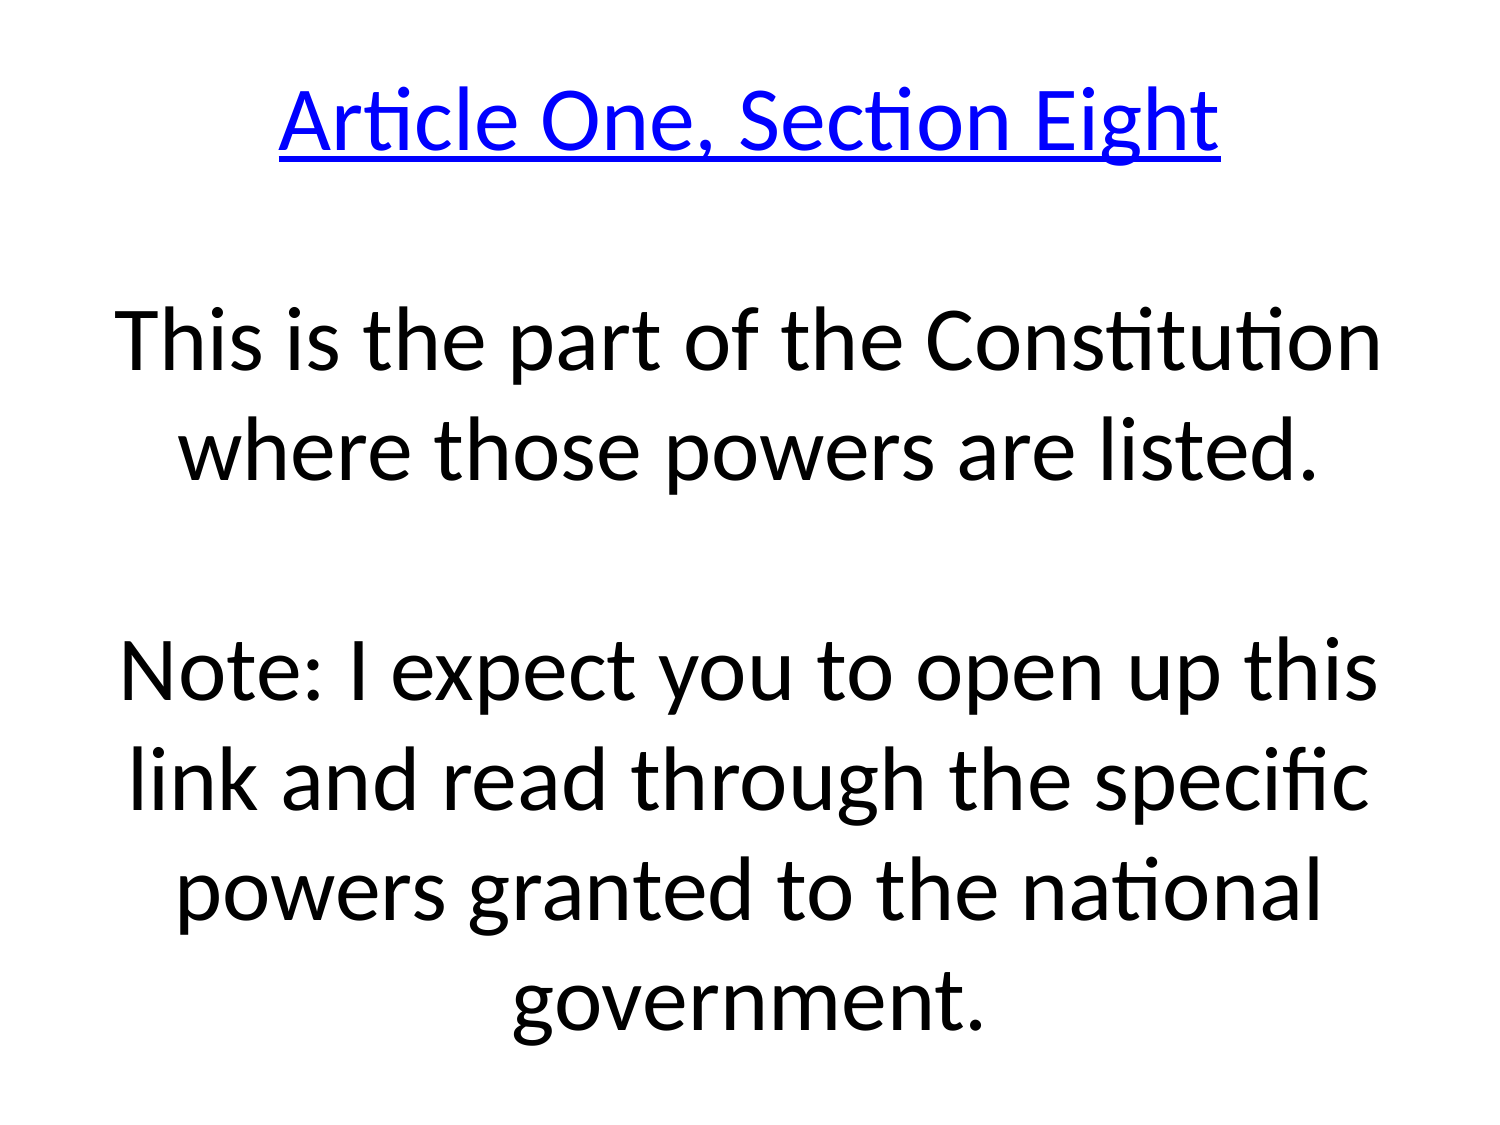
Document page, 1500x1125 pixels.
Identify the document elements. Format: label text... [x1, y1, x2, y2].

title Article One, Section Eight This is the part of the Constitution where those powers are listed. Note: I expect you to open up this link and read through the specific powers granted to the national government. [74, 44, 1426, 1063]
